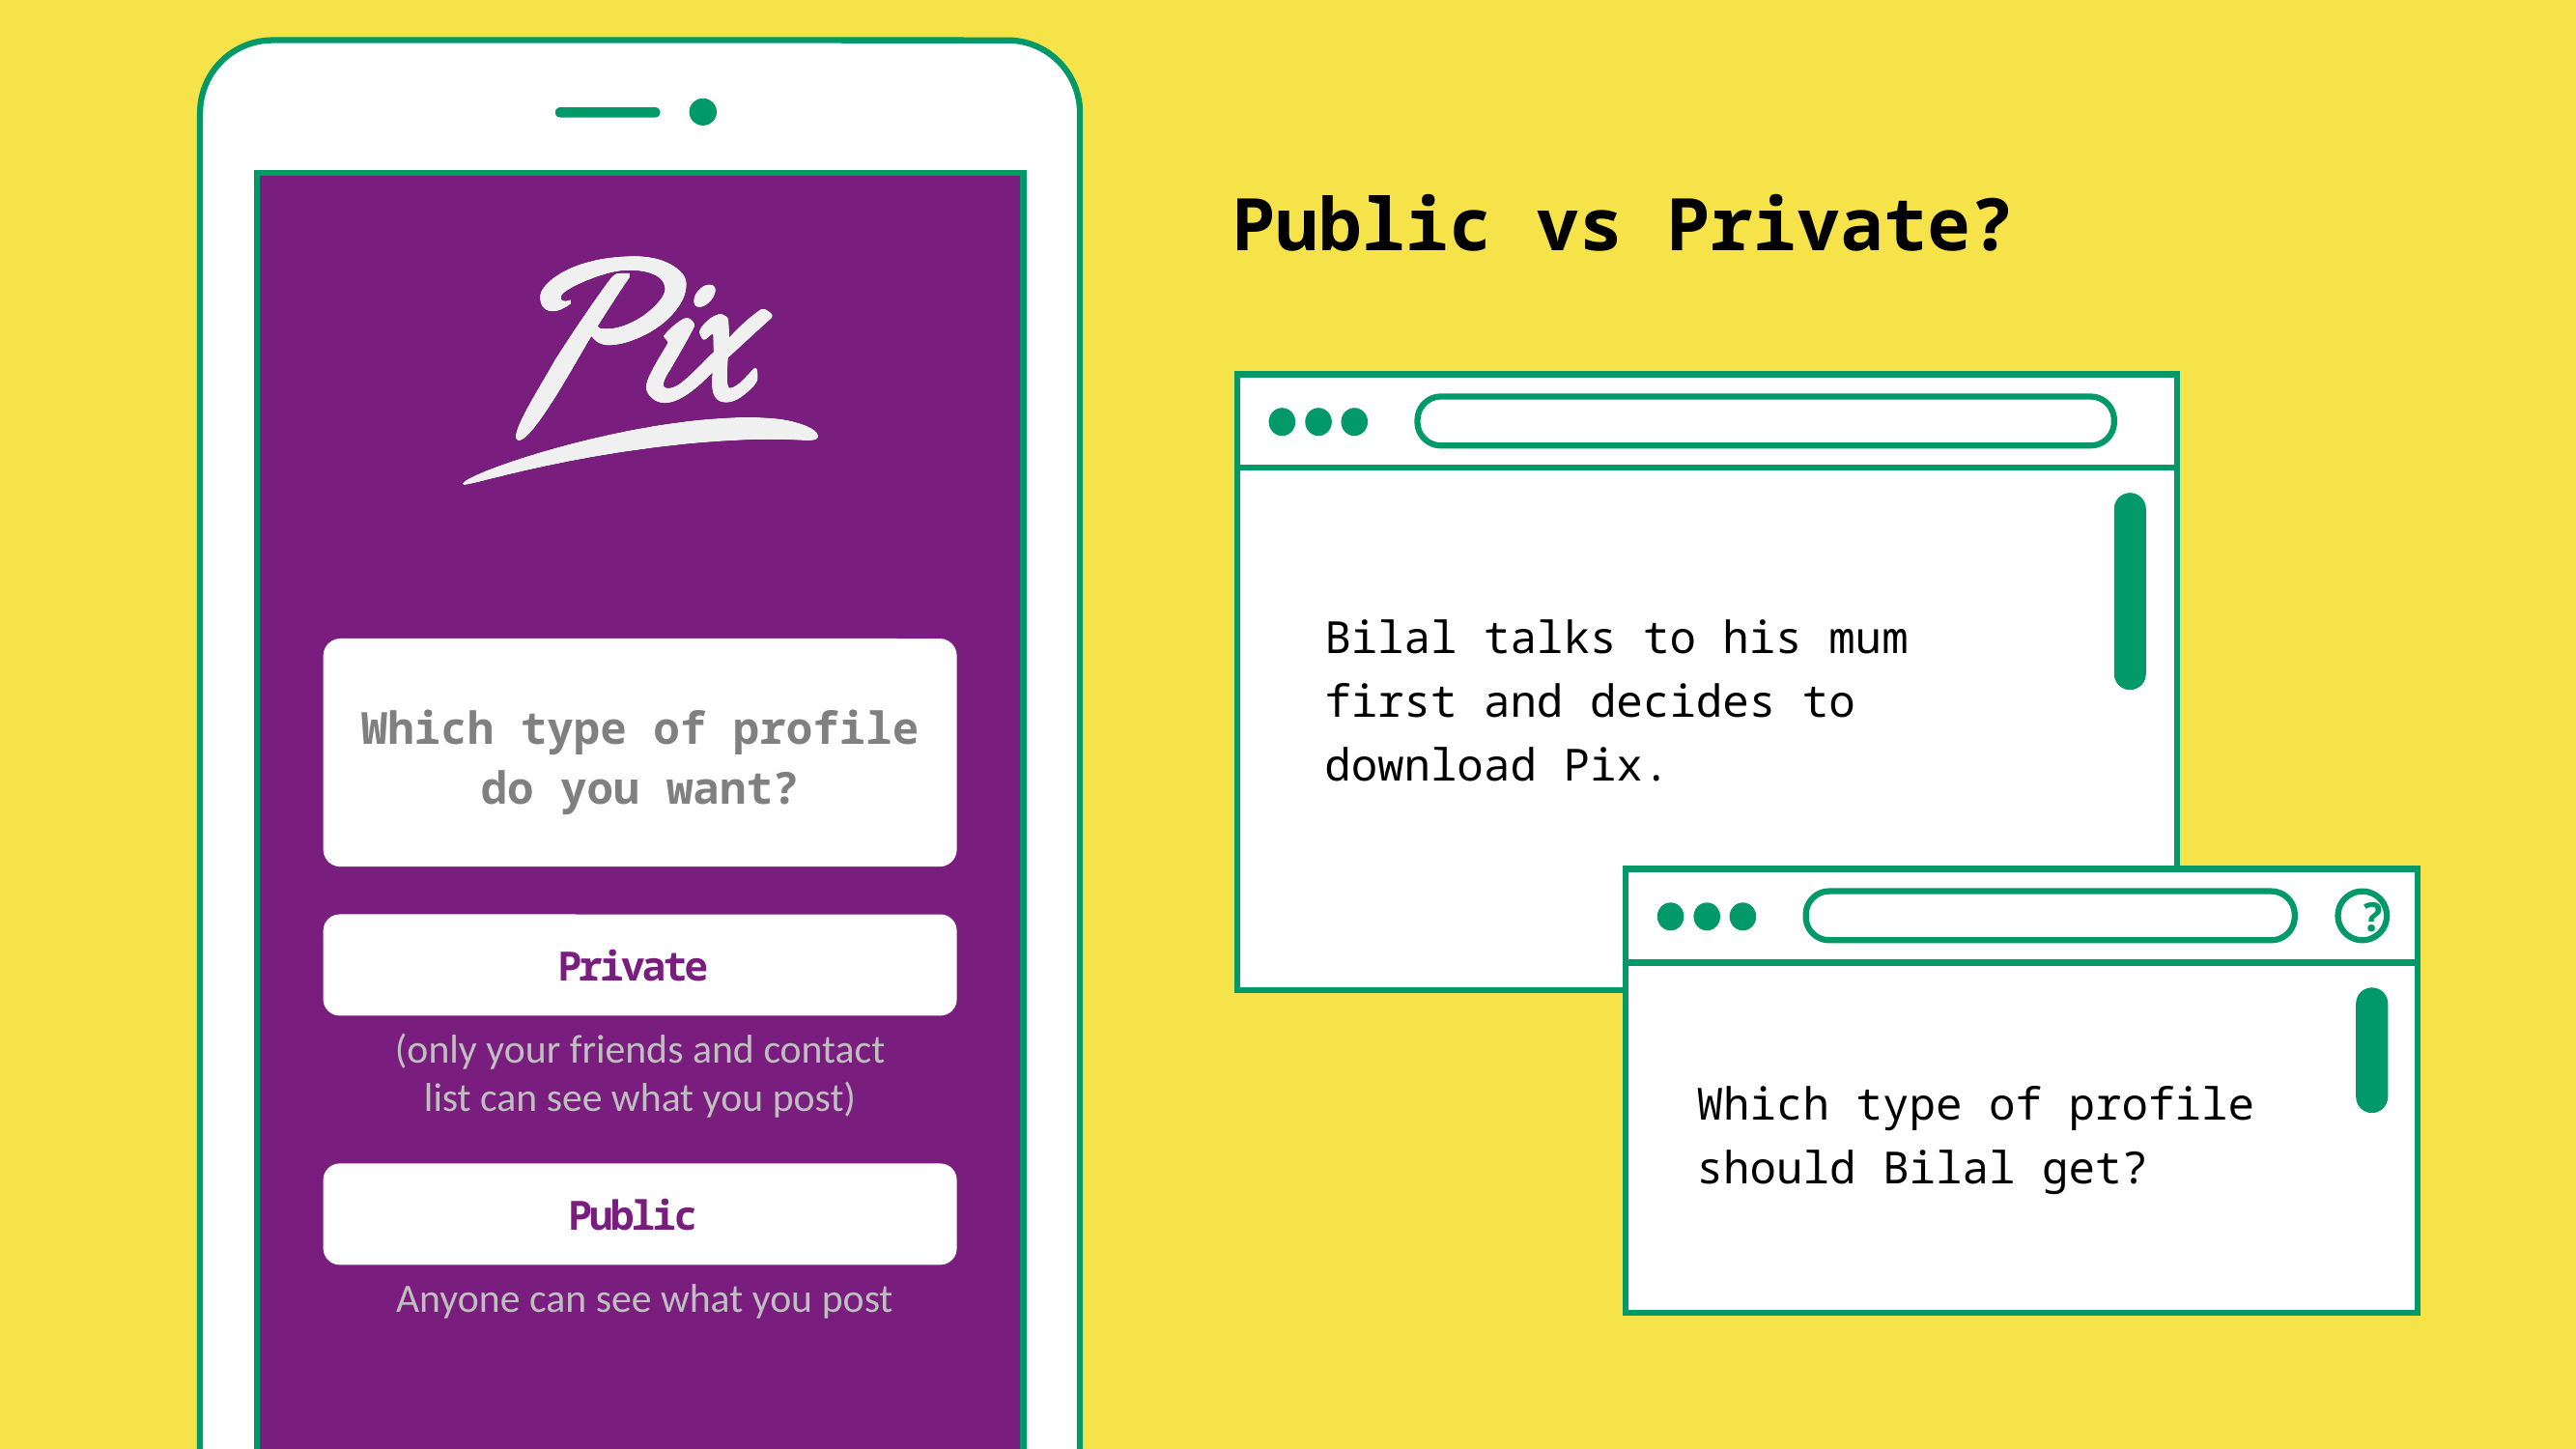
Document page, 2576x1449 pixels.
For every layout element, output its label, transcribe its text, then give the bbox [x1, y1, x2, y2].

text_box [323, 914, 957, 1128]
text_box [323, 1163, 957, 1328]
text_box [1625, 868, 2419, 1313]
text_box Public vs Private? [1217, 171, 2389, 255]
picture [463, 256, 818, 485]
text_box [1236, 374, 2177, 991]
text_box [200, 40, 1081, 1449]
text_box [323, 638, 957, 867]
